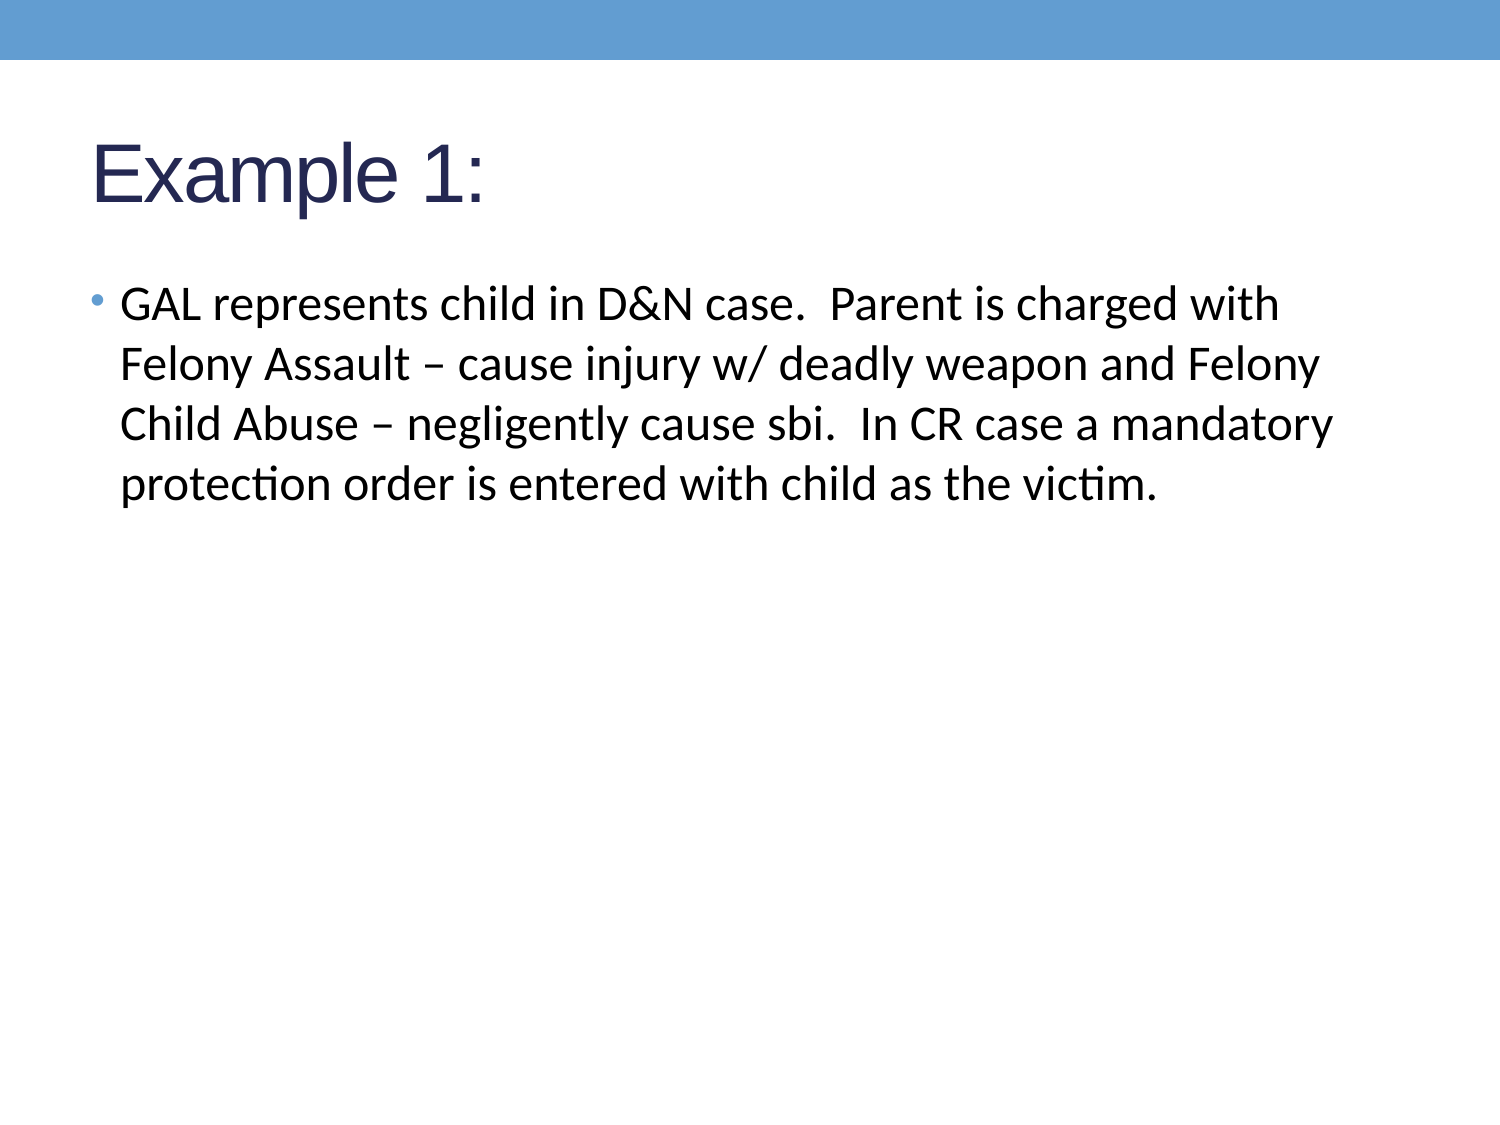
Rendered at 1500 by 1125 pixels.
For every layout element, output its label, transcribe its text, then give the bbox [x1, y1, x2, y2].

title Example 1: [75, 87, 1425, 250]
list GAL represents child in D&N case. Parent is charged with Felony Assault – cause injury w/ deadly weapon and Felony Child Abuse – negligently cause sbi. In CR case a mandatory protection order is entered with child as the victim. [75, 262, 1425, 1063]
